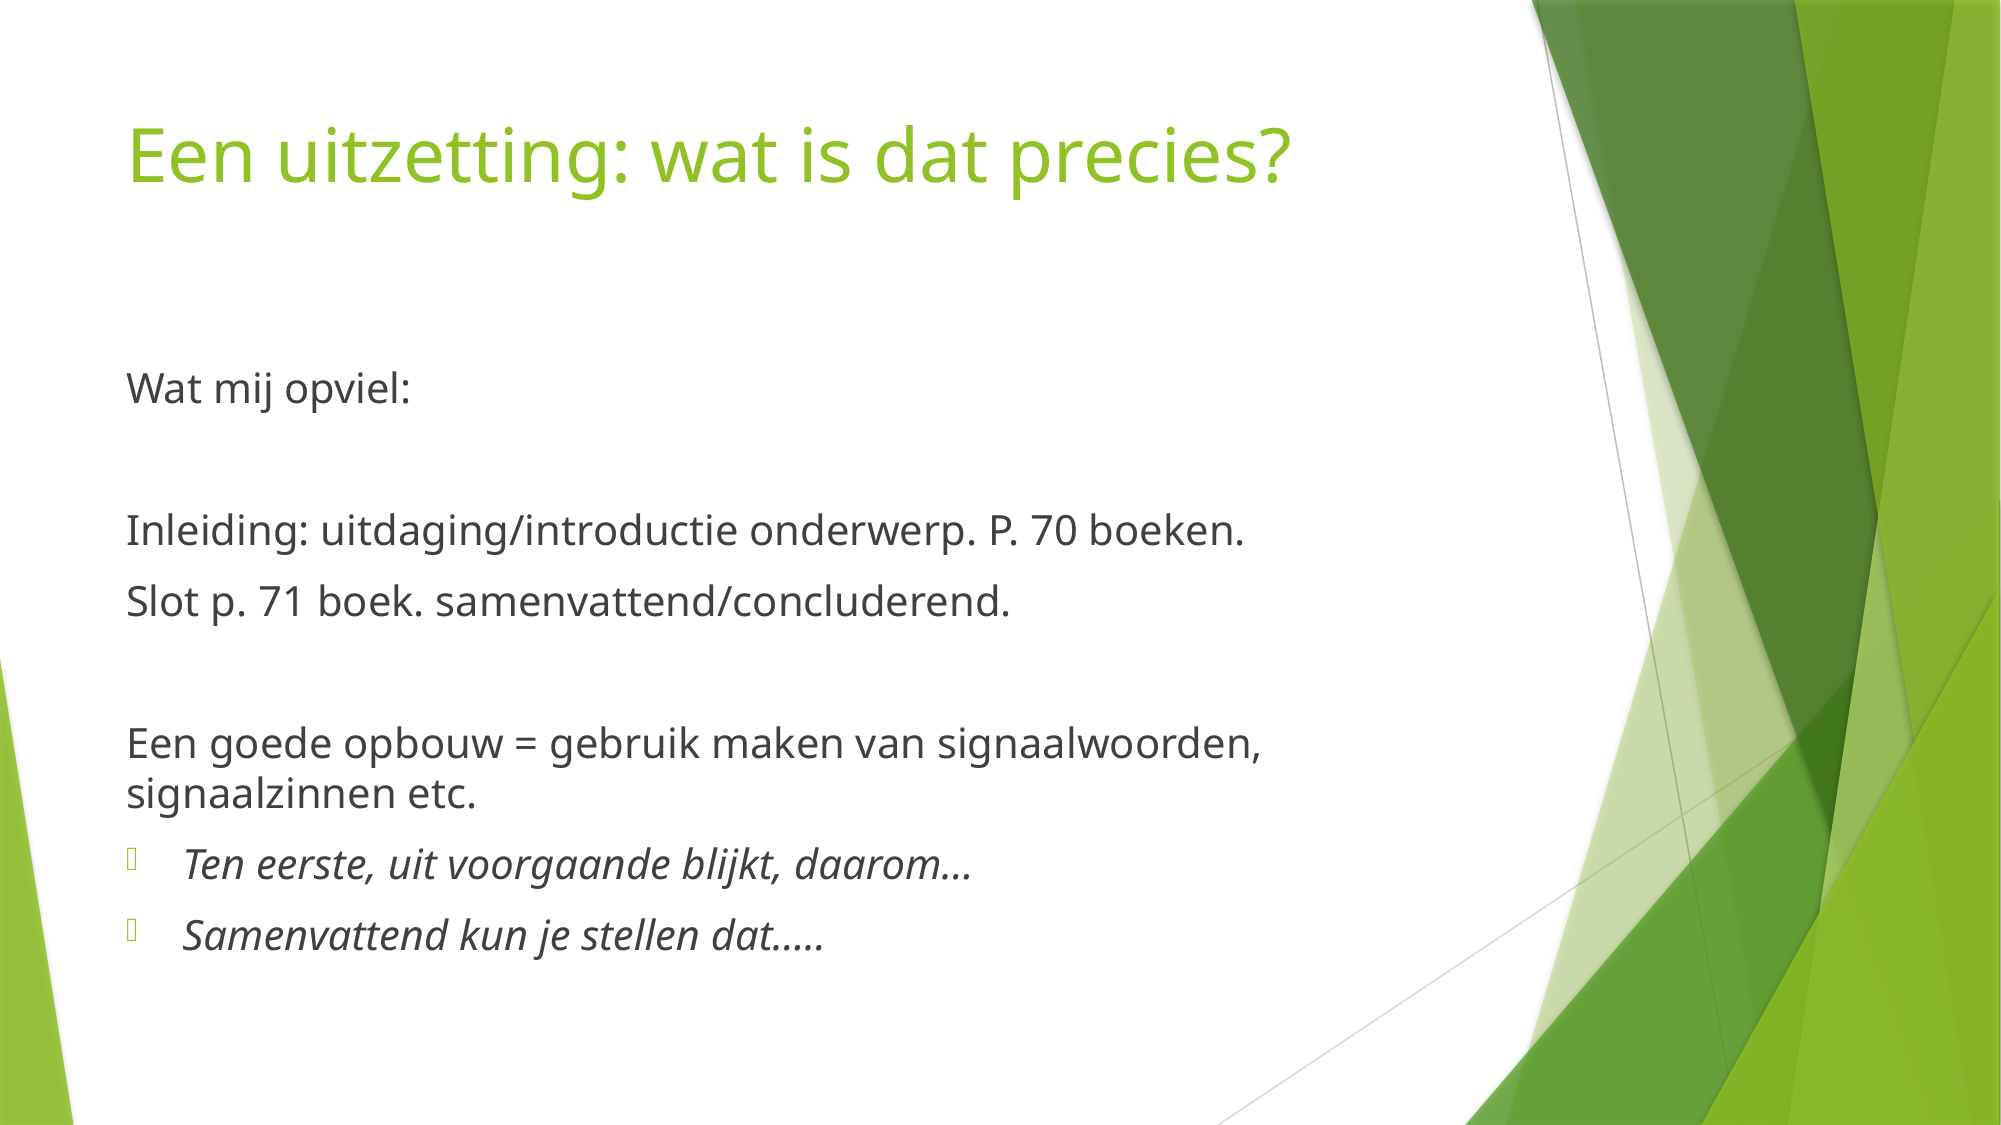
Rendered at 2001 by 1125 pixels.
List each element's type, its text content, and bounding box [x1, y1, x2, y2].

list Wat mij opviel: Inleiding: uitdaging/introductie onderwerp. P. 70 boeken. Slot p. 71 boek. samenvattend/concluderend. Een goede opbouw = gebruik maken van signaalwoorden, signaalzinnen etc. Ten eerste, uit voorgaande blijkt, daarom… Samenvattend kun je stellen dat….. [111, 354, 1522, 992]
title Een uitzetting: wat is dat precies? [111, 99, 1522, 317]
